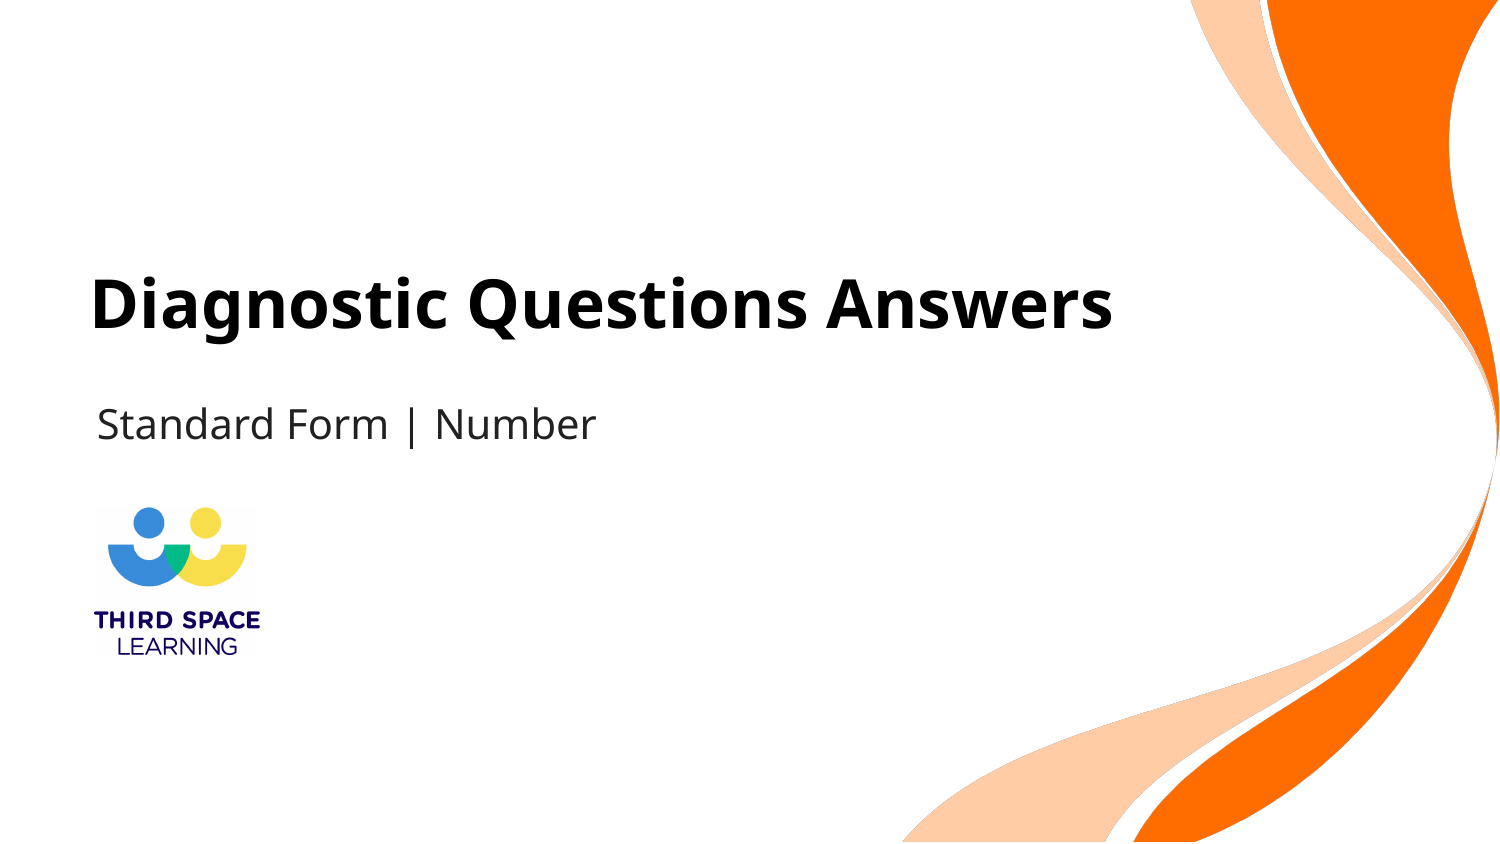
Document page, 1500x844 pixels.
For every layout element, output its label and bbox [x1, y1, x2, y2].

picture [902, 0, 1500, 842]
picture [94, 507, 260, 655]
